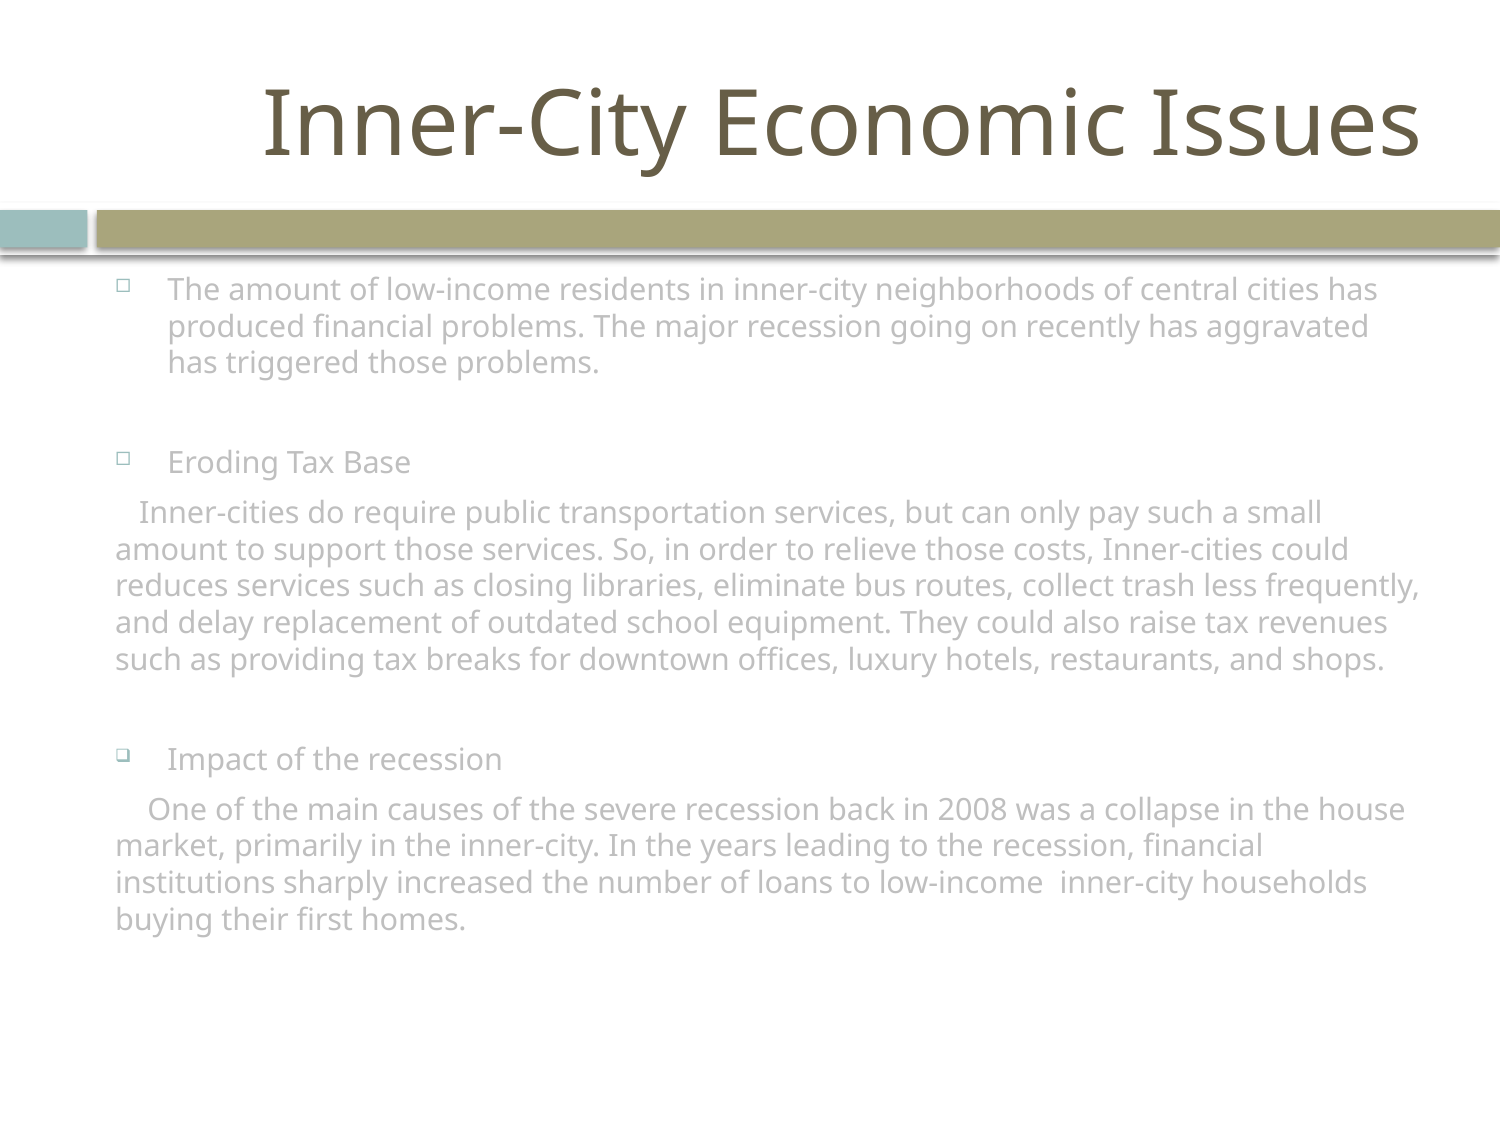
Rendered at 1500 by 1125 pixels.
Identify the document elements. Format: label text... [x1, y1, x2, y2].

title Inner-City Economic Issues [100, 37, 1438, 200]
list The amount of low-income residents in inner-city neighborhoods of central cities has produced financial problems. The major recession going on recently has aggravated has triggered those problems. Eroding Tax Base Inner-cities do require public transportation services, but can only pay such a small amount to support those services. So, in order to relieve those costs, Inner-cities could reduces services such as closing libraries, eliminate bus routes, collect trash less frequently, and delay replacement of outdated school equipment. They could also raise tax revenues such as providing tax breaks for downtown offices, luxury hotels, restaurants, and shops. Impact of the recession One of the main causes of the severe recession back in 2008 was a collapse in the house market, primarily in the inner-city. In the years leading to the recession, financial institutions sharply increased the number of loans to low-income inner-city households buying their first homes. [100, 262, 1438, 1000]
